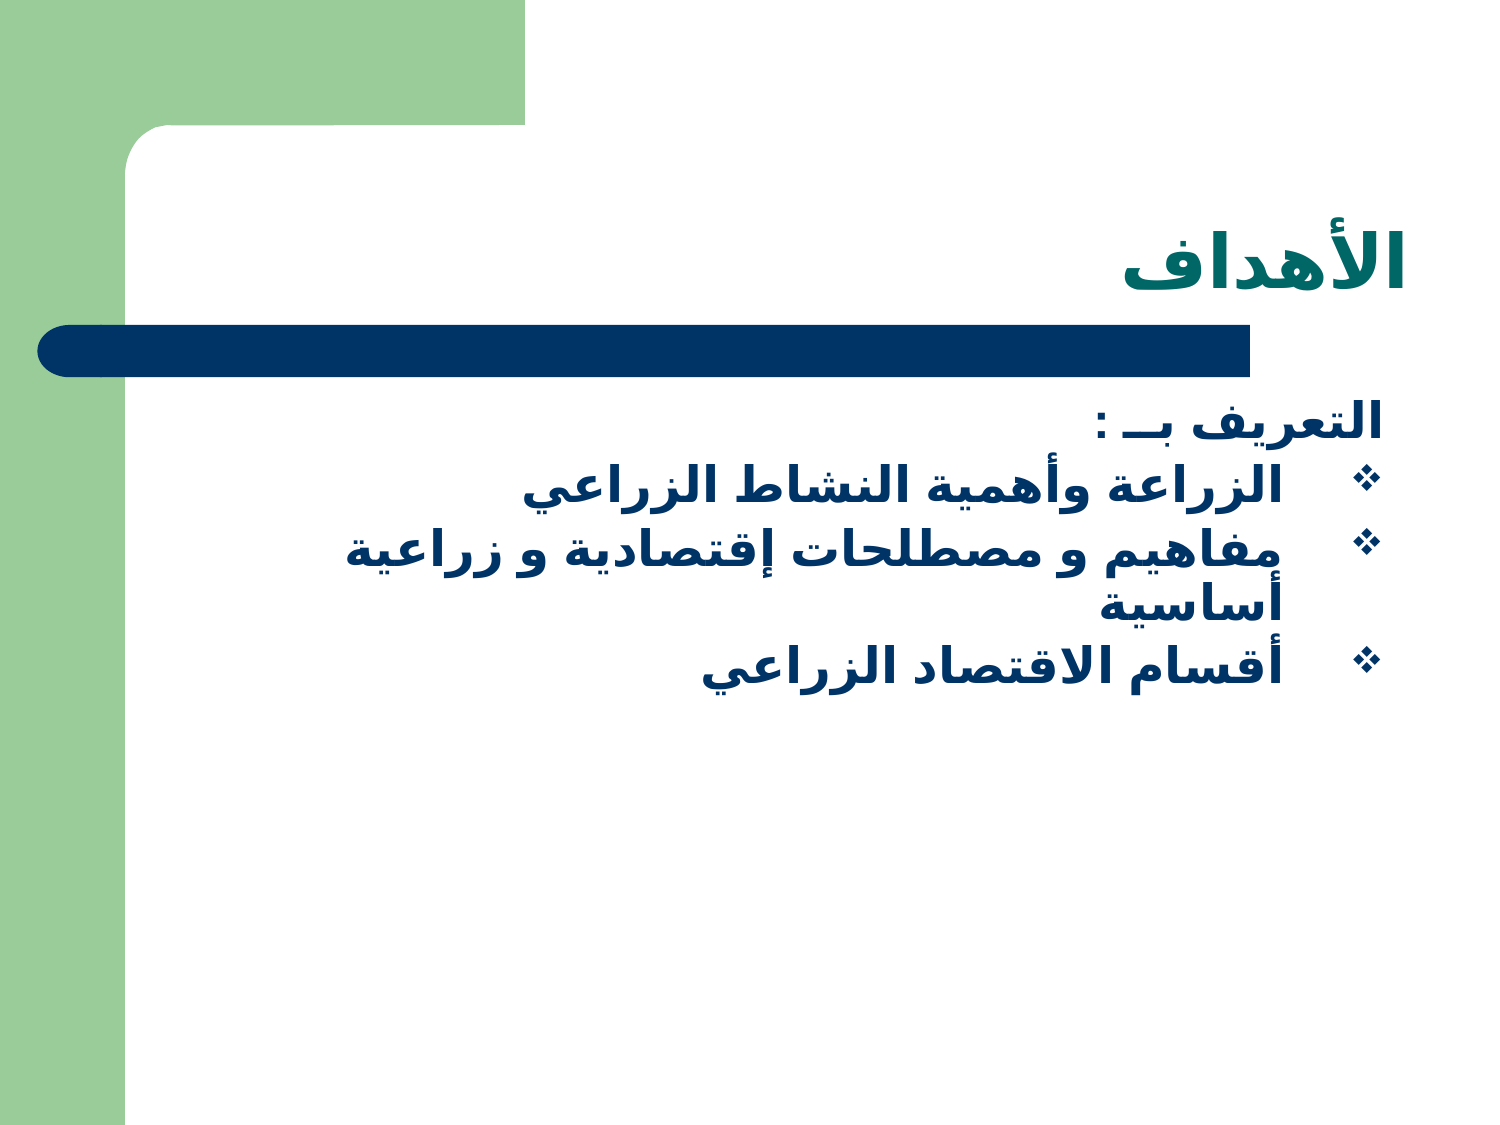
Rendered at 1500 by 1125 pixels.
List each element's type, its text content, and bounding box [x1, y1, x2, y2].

list التعريف بــ : الزراعة وأهمية النشاط الزراعي مفاهيم و مصطلحات إقتصادية و زراعية أساسية أقسام الاقتصاد الزراعي [137, 387, 1400, 999]
title الأهداف [124, 124, 1426, 313]
